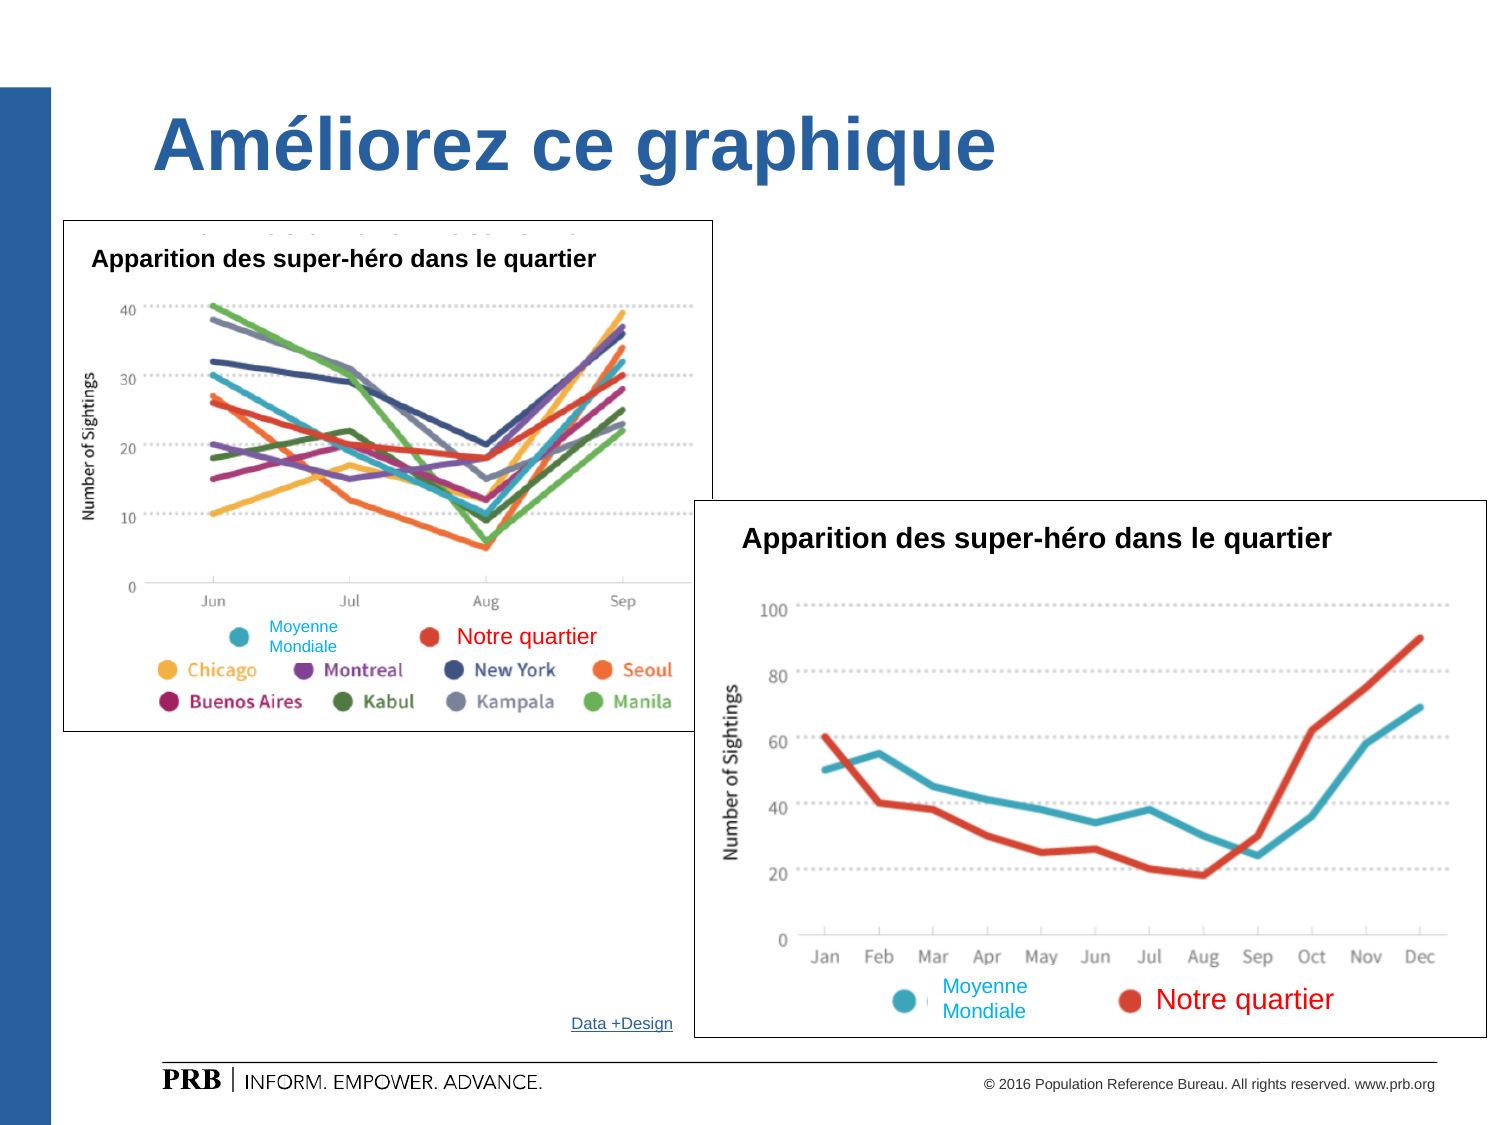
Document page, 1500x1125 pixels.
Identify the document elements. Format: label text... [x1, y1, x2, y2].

title Améliorez ce graphique [137, 87, 1484, 250]
text_box Data +Design [556, 1005, 689, 1041]
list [694, 499, 1487, 1038]
picture [62, 220, 713, 733]
